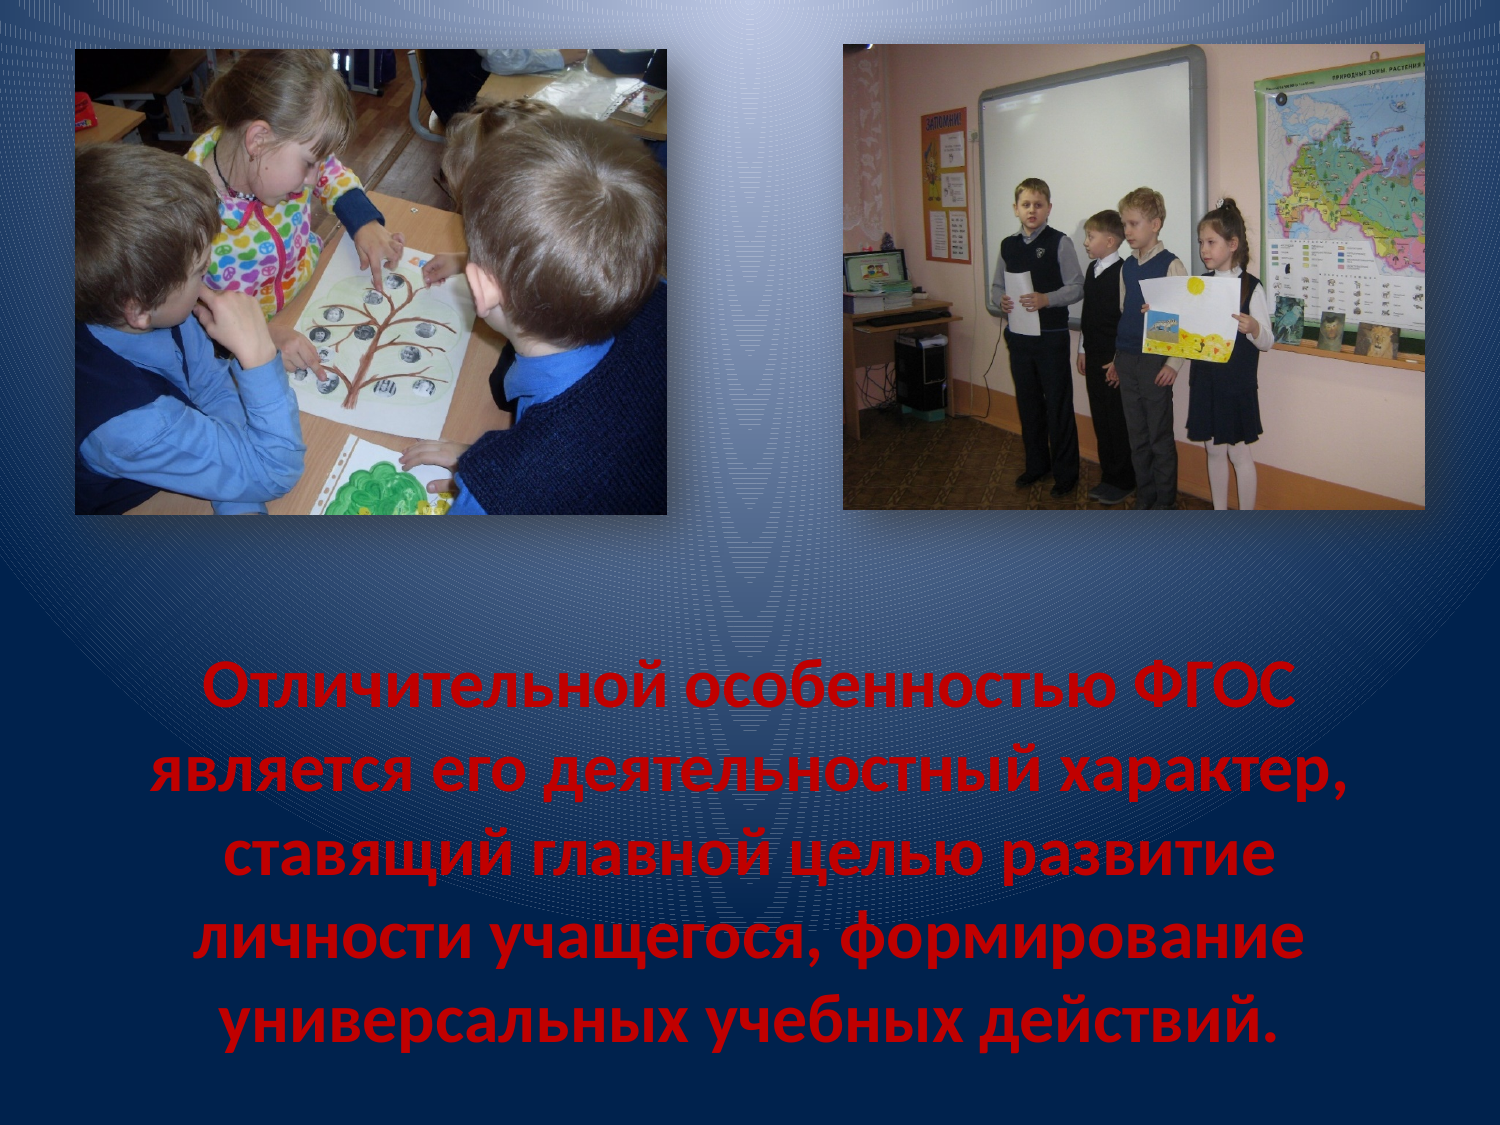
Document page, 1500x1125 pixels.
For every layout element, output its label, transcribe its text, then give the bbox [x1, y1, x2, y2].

picture [74, 49, 667, 515]
list Отличительной особенностью ФГОС является его деятельностный характер, ставящий главной целью развитие личности учащегося, формирование универсальных учебных действий. [75, 262, 1425, 1071]
picture [843, 44, 1426, 511]
